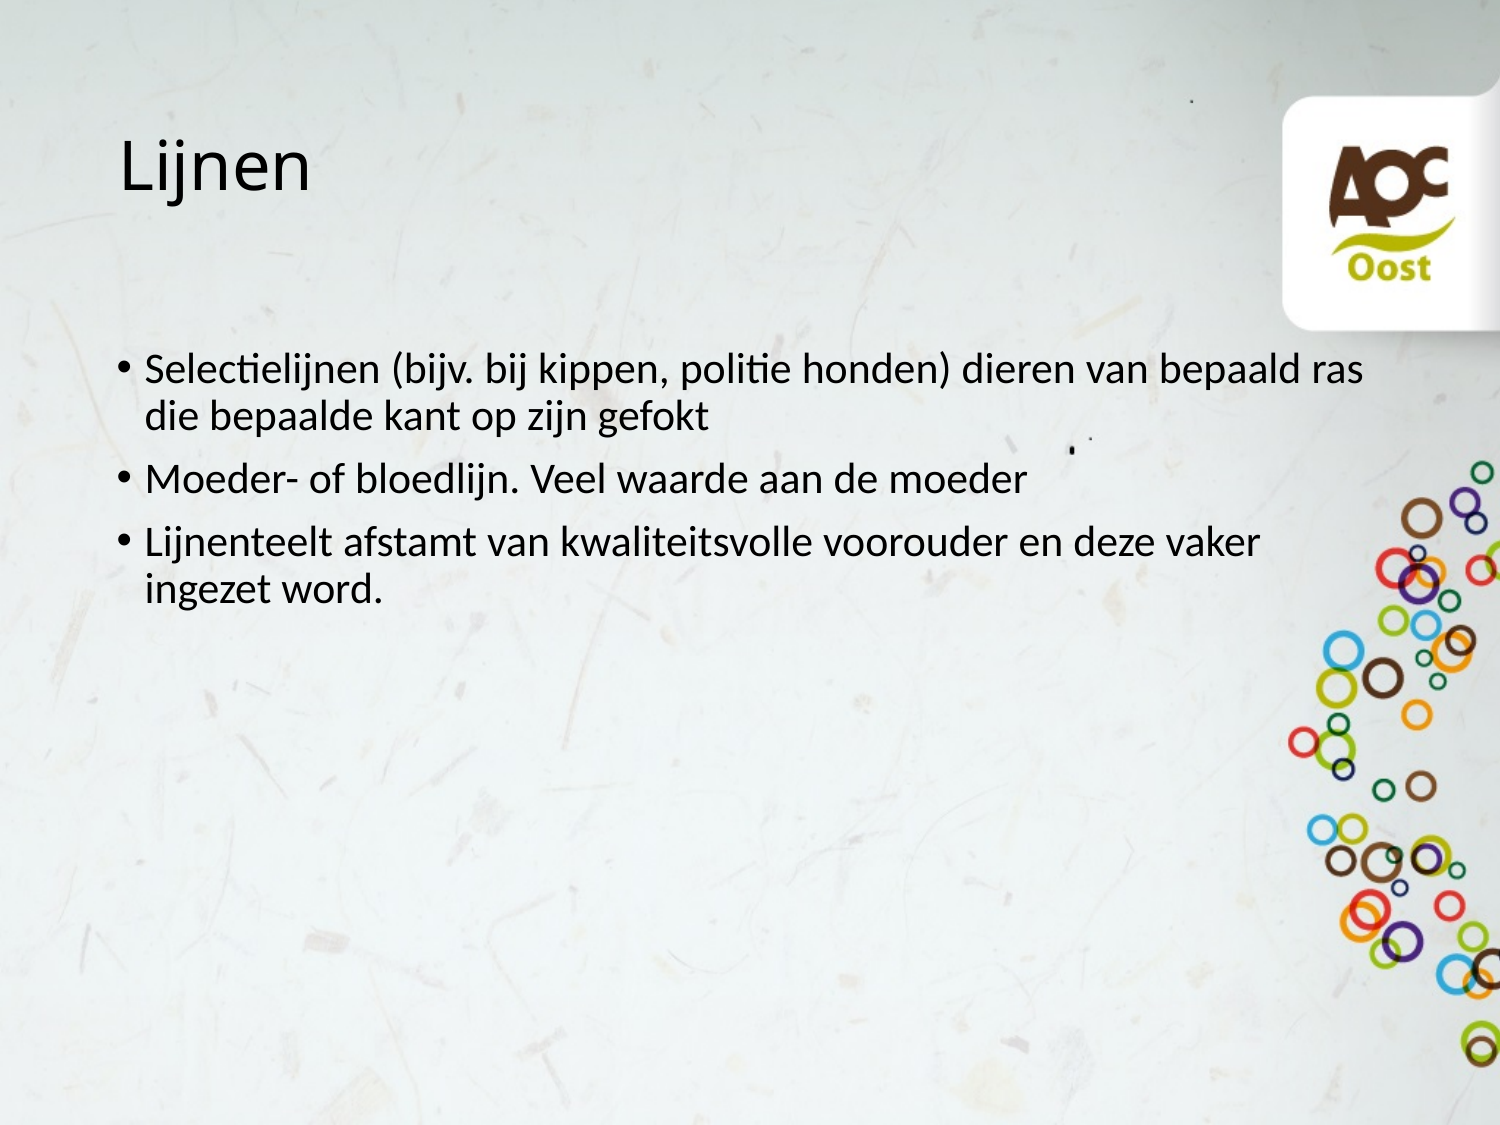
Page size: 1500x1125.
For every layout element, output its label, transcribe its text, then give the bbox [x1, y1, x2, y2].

list Selectielijnen (bijv. bij kippen, politie honden) dieren van bepaald ras die bepaalde kant op zijn gefokt Moeder- of bloedlijn. Veel waarde aan de moeder Lijnenteelt afstamt van kwaliteitsvolle voorouder en deze vaker ingezet word. [101, 338, 1396, 1052]
title Lijnen [103, 59, 1397, 278]
picture [0, 0, 1500, 1125]
